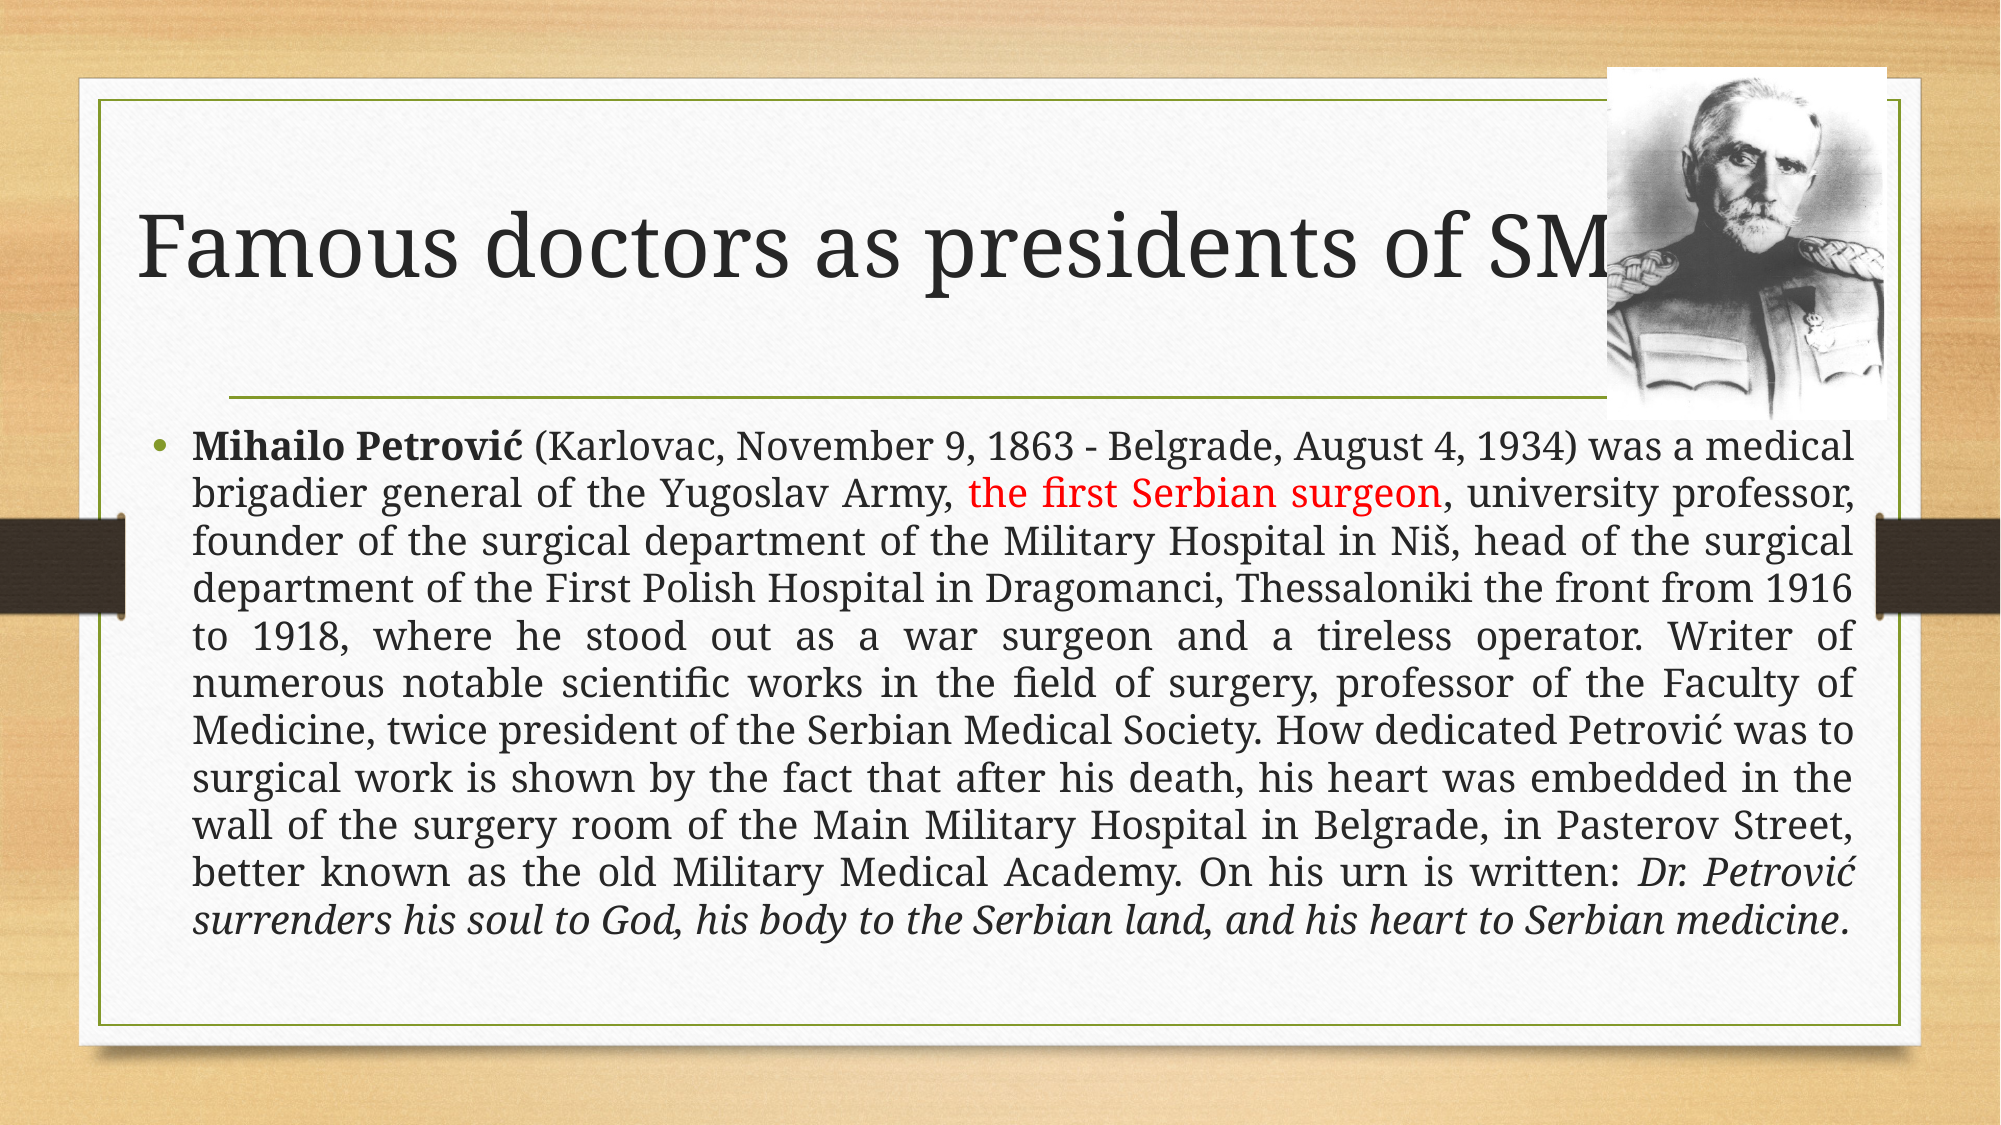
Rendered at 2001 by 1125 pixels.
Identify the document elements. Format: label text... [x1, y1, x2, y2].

title Famous doctors as presidents of SMA [120, 135, 1607, 350]
picture [0, 0, 2001, 1125]
list Mihailo Petrović (Karlovac, November 9, 1863 - Belgrade, August 4, 1934) was a medical brigadier general of the Yugoslav Army, the first Serbian surgeon, university professor, founder of the surgical department of the Military Hospital in Niš, head of the surgical department of the First Polish Hospital in Dragomanci, Thessaloniki the front from 1916 to 1918, where he stood out as a war surgeon and a tireless operator. Writer of numerous notable scientific works in the field of surgery, professor of the Faculty of Medicine, twice president of the Serbian Medical Society. How dedicated Petrović was to surgical work is shown by the fact that after his death, his heart was embedded in the wall of the surgery room of the Main Military Hospital in Belgrade, in Pasterov Street, better known as the old Military Medical Academy. On his urn is written: Dr. Petrović surrenders his soul to God, his body to the Serbian land, and his heart to Serbian medicine. [137, 413, 1871, 995]
